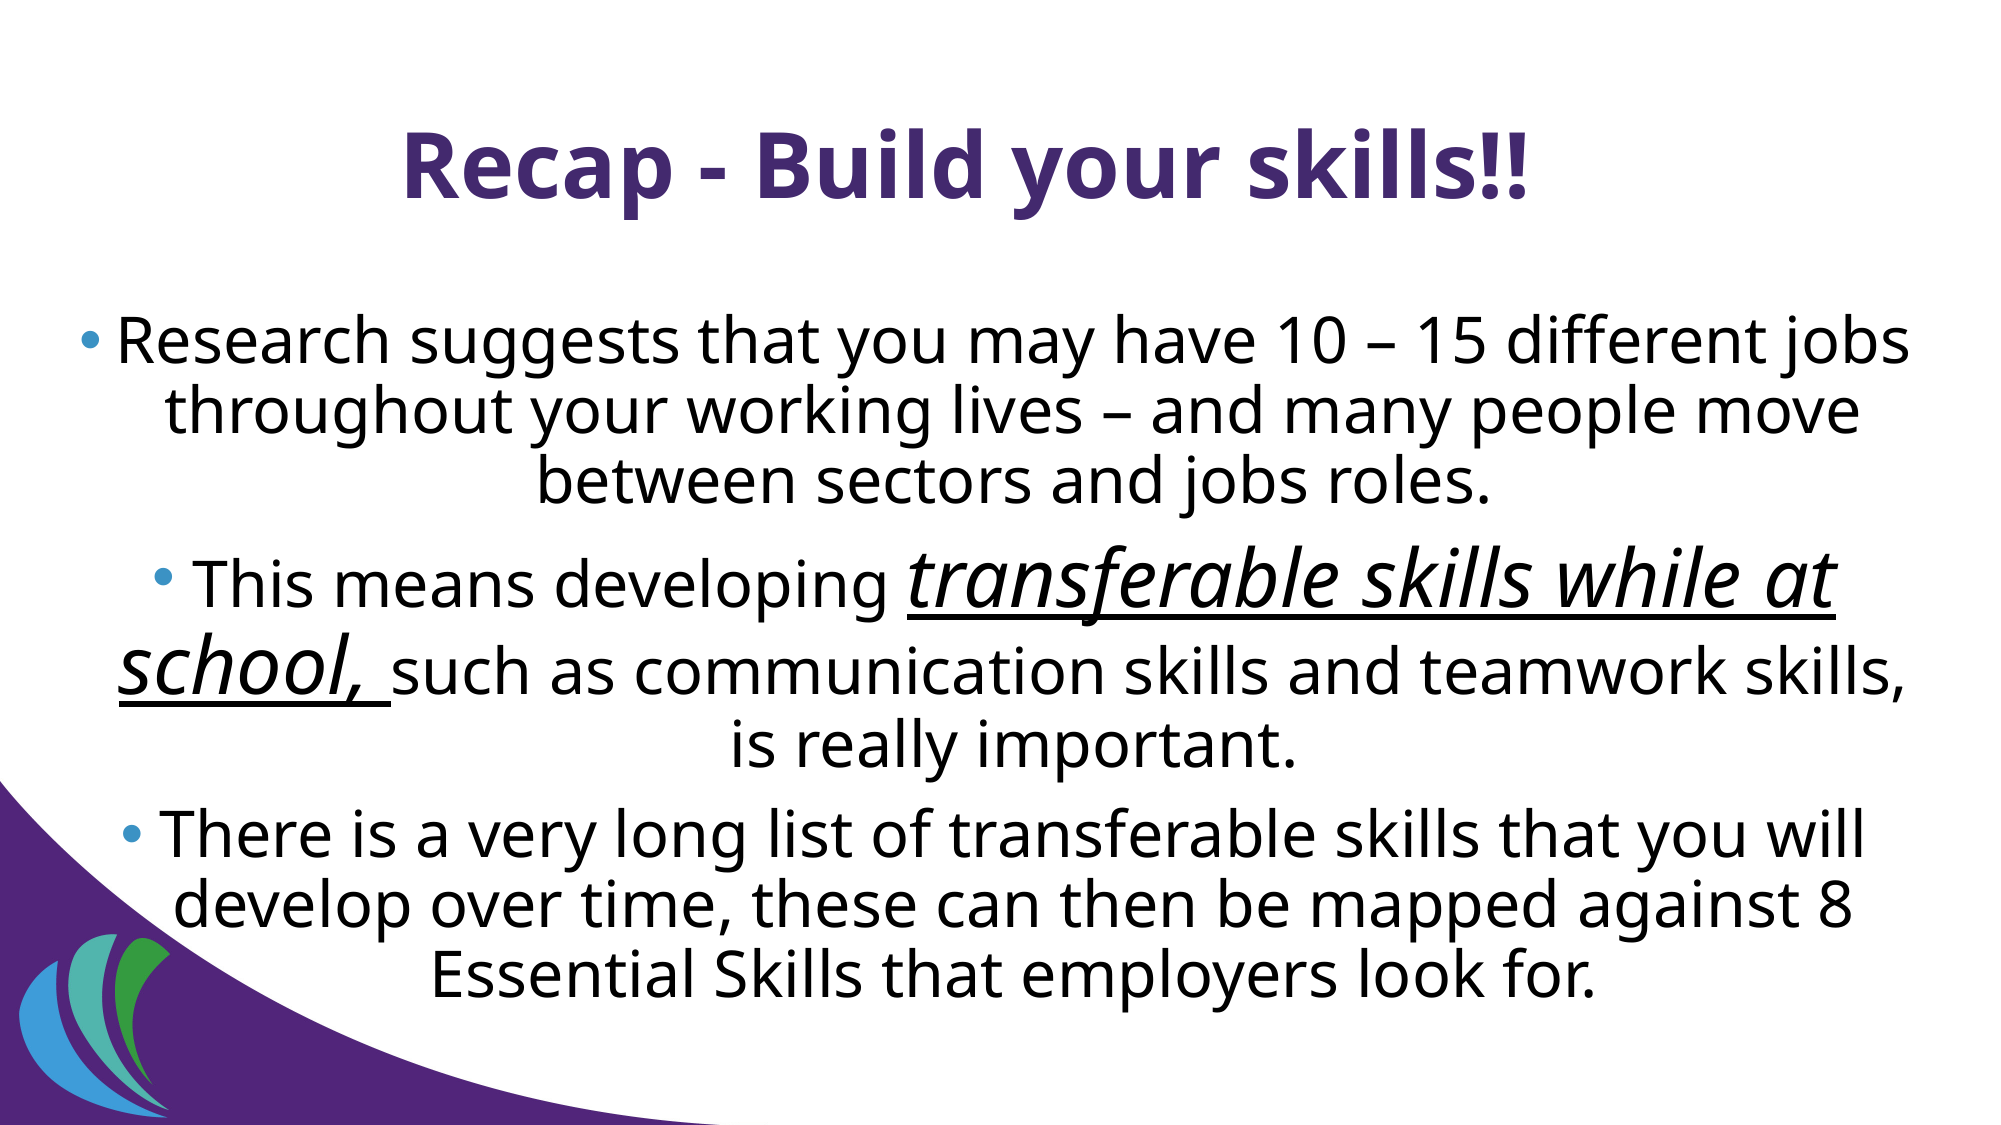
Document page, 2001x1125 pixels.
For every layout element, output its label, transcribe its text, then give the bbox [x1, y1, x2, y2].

picture [0, 1, 2000, 1125]
title Recap - Build your skills!! [137, 59, 1863, 278]
list Research suggests that you may have 10 – 15 different jobs throughout your working lives – and many people move between sectors and jobs roles. This means developing transferable skills while at school, such as communication skills and teamwork skills, is really important. There is a very long list of transferable skills that you will develop over time, these can then be mapped against 8 Essential Skills that employers look for. [64, 300, 1929, 1025]
